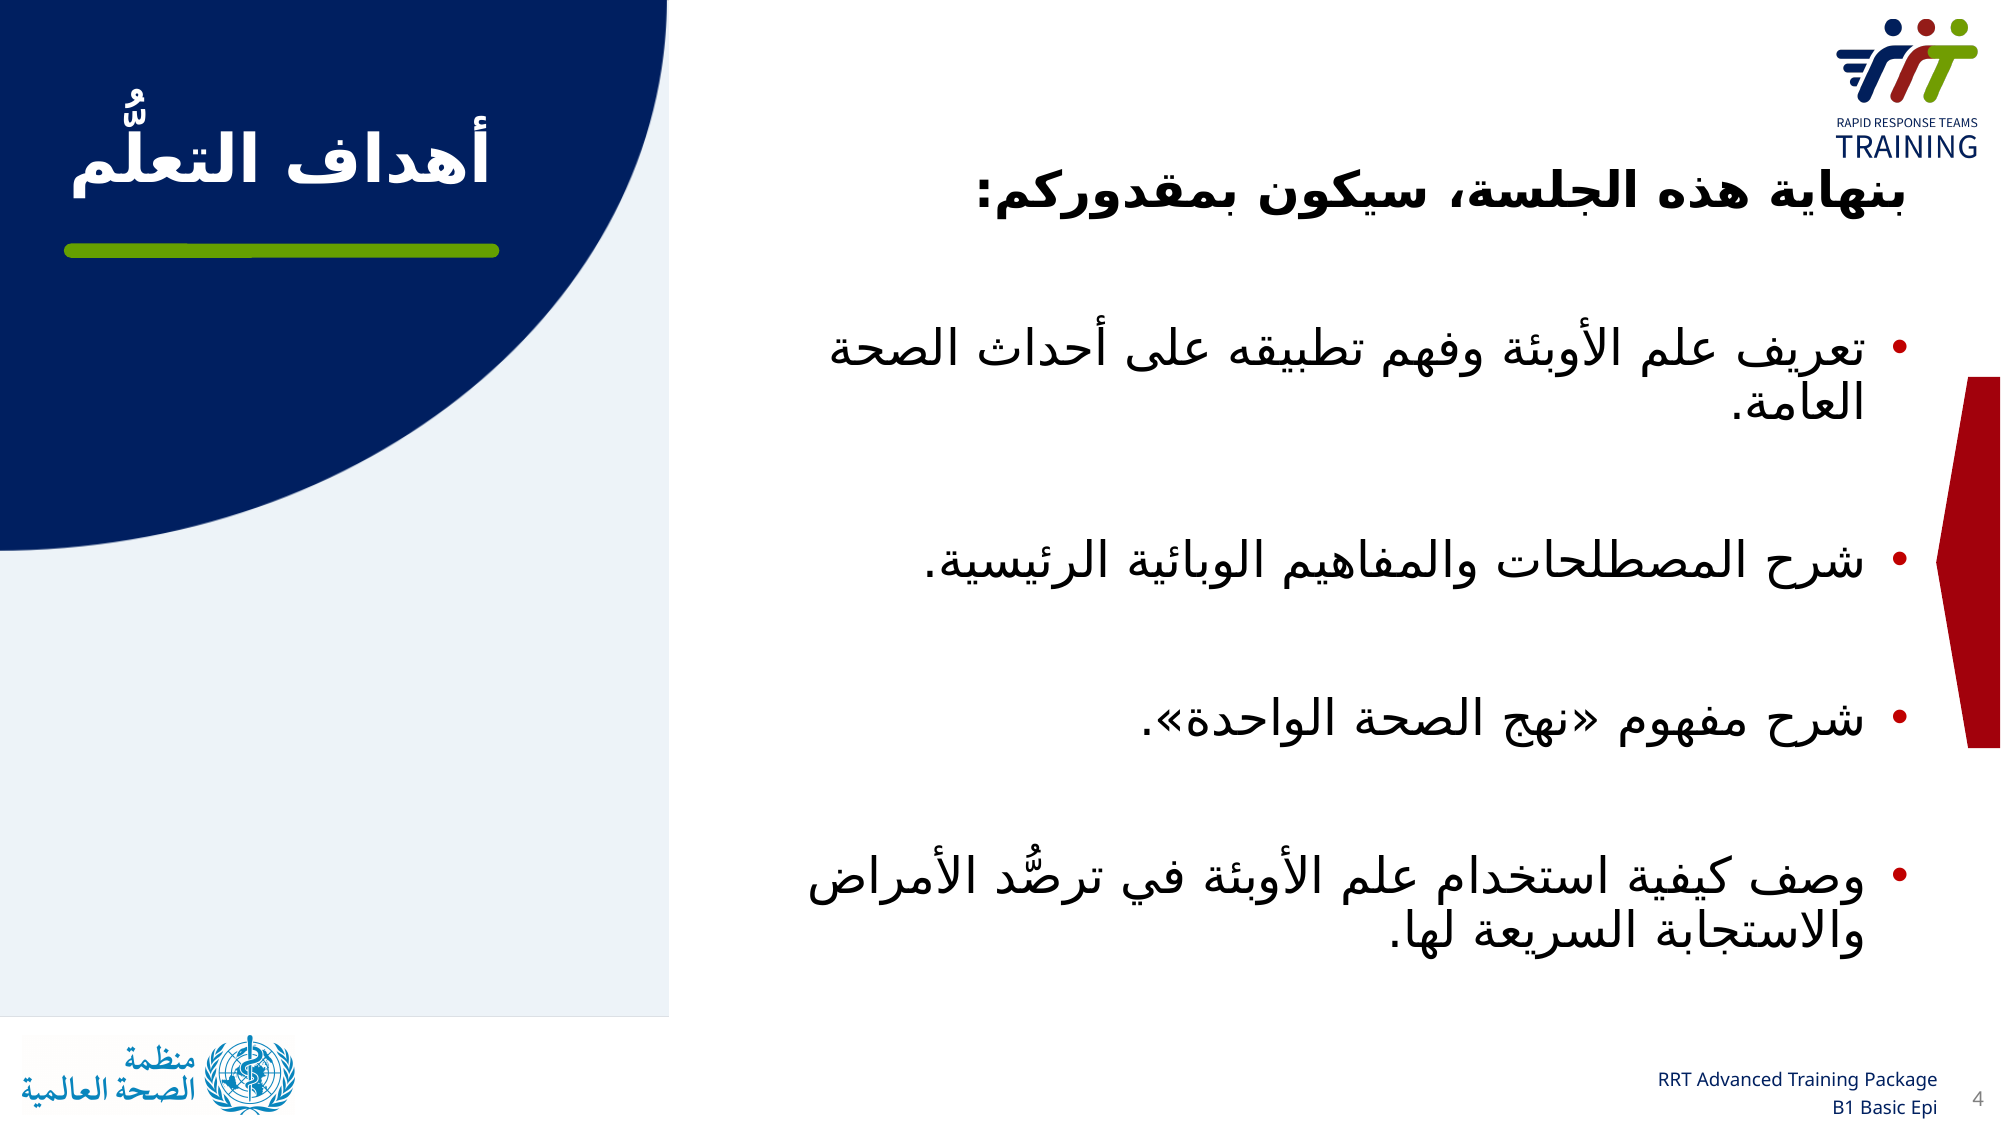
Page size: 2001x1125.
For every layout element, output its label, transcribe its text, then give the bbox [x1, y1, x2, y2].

list بنهاية هذه الجلسة، سيكون بمقدوركم: تعريف علم الأوبئة وفهم تطبيقه على أحداث الصحة العامة. شرح المصطلحات والمفاهيم الوبائية الرئيسية. شرح مفهوم «نهج الصحة الواحدة». وصف كيفية استخدام علم الأوبئة في ترصُّد الأمراض والاستجابة السريعة لها. [680, 156, 1917, 1010]
picture [22, 1035, 295, 1115]
picture [1835, 19, 1978, 167]
picture [0, 0, 669, 1018]
title أهداف التعلُّم [0, 63, 502, 259]
picture [252, 1050, 258, 1059]
text_box [63, 243, 500, 258]
